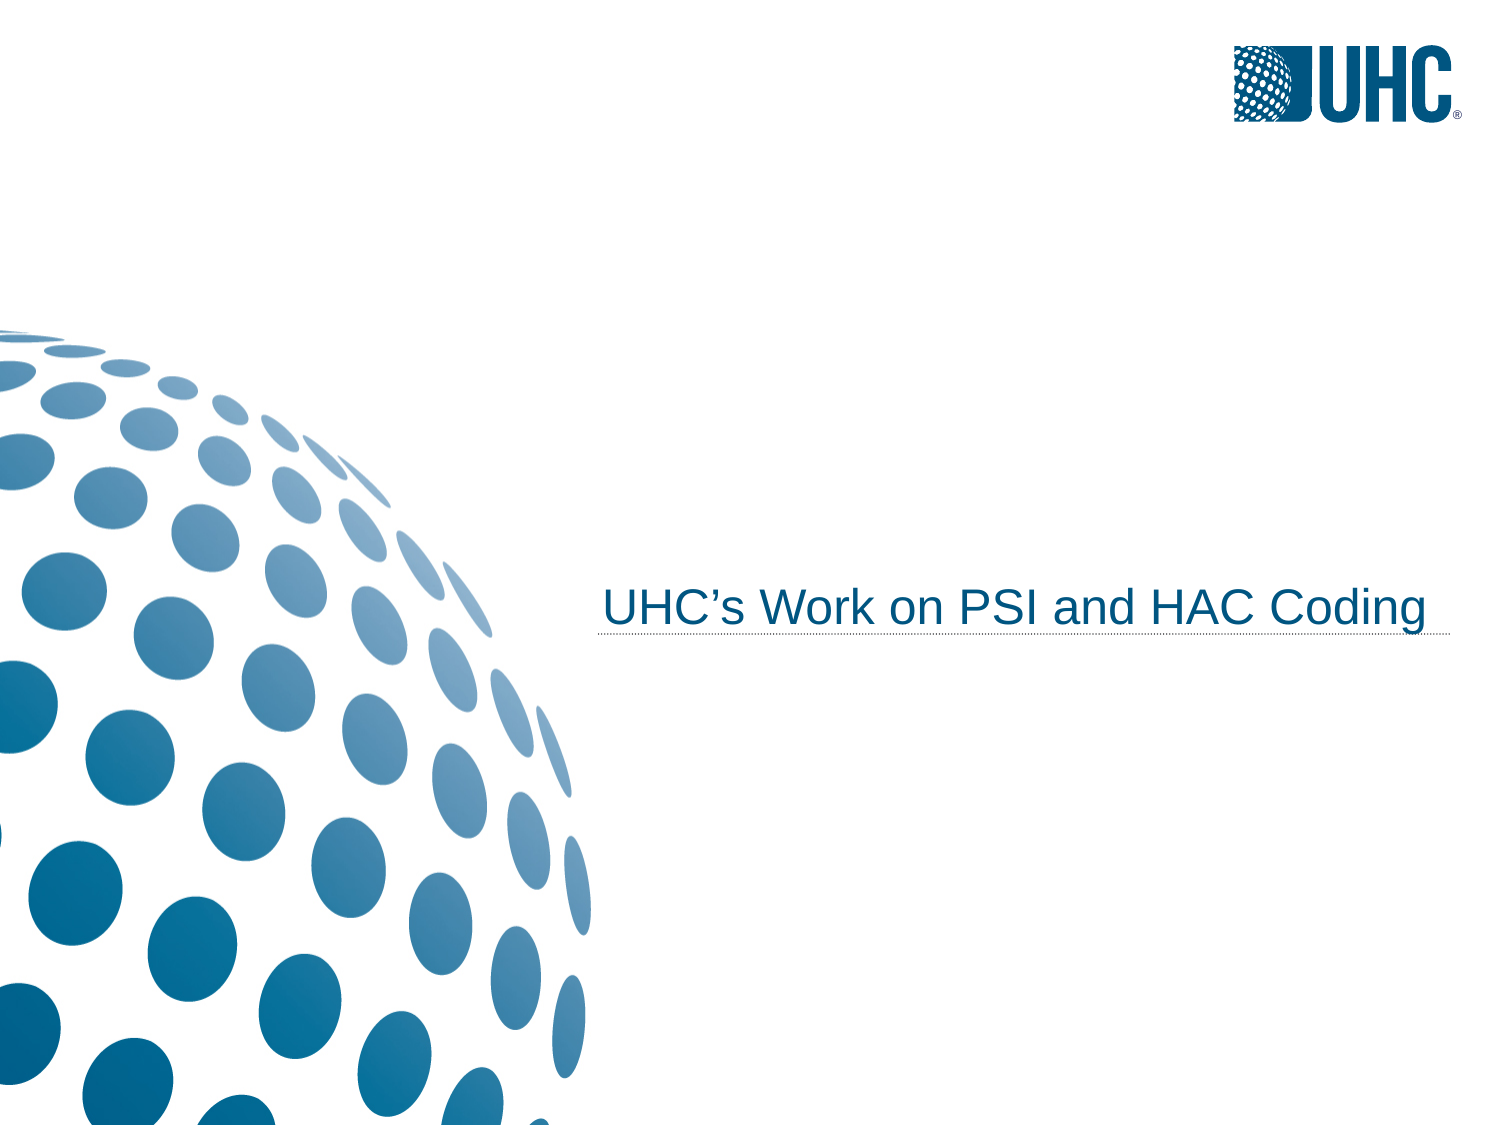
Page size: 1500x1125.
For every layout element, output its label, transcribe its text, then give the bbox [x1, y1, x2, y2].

title PSI and HAC UHC’s Work on PSI and HAC Coding [594, 420, 1452, 644]
picture [0, 0, 1500, 1125]
